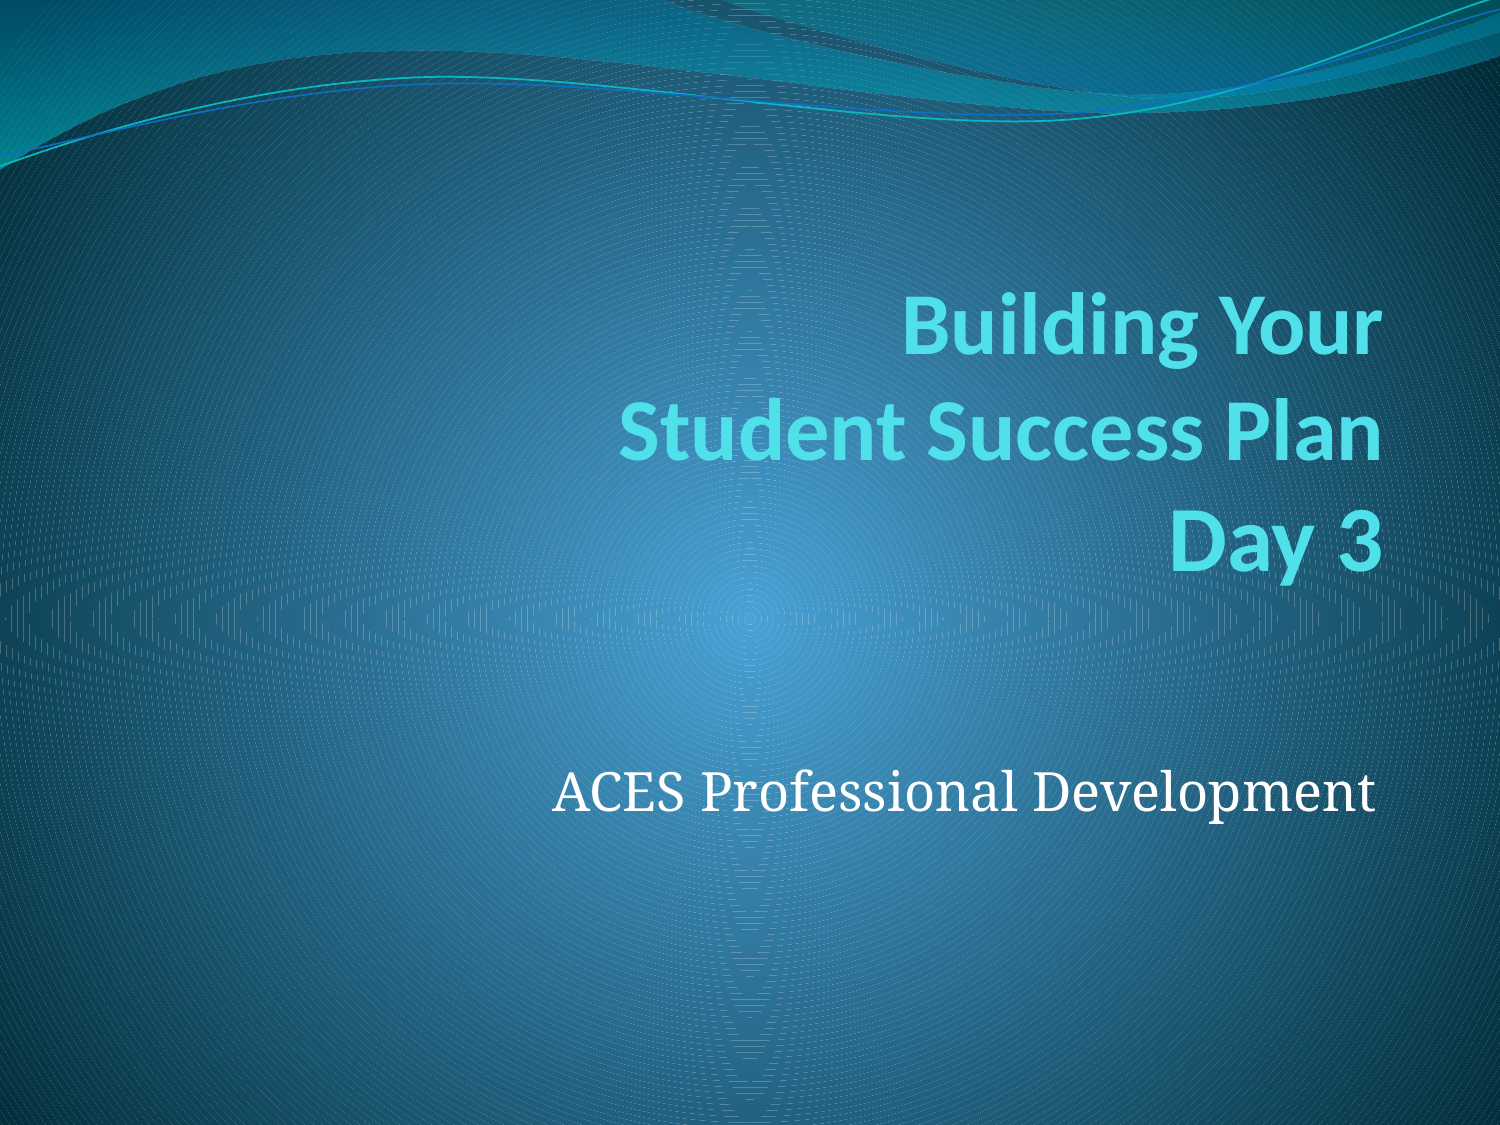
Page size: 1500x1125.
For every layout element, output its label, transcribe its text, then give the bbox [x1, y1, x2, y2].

title Building Your Student Success Plan Day 3 [112, 262, 1388, 591]
subtitle ACES Professional Development [98, 750, 1388, 1038]
